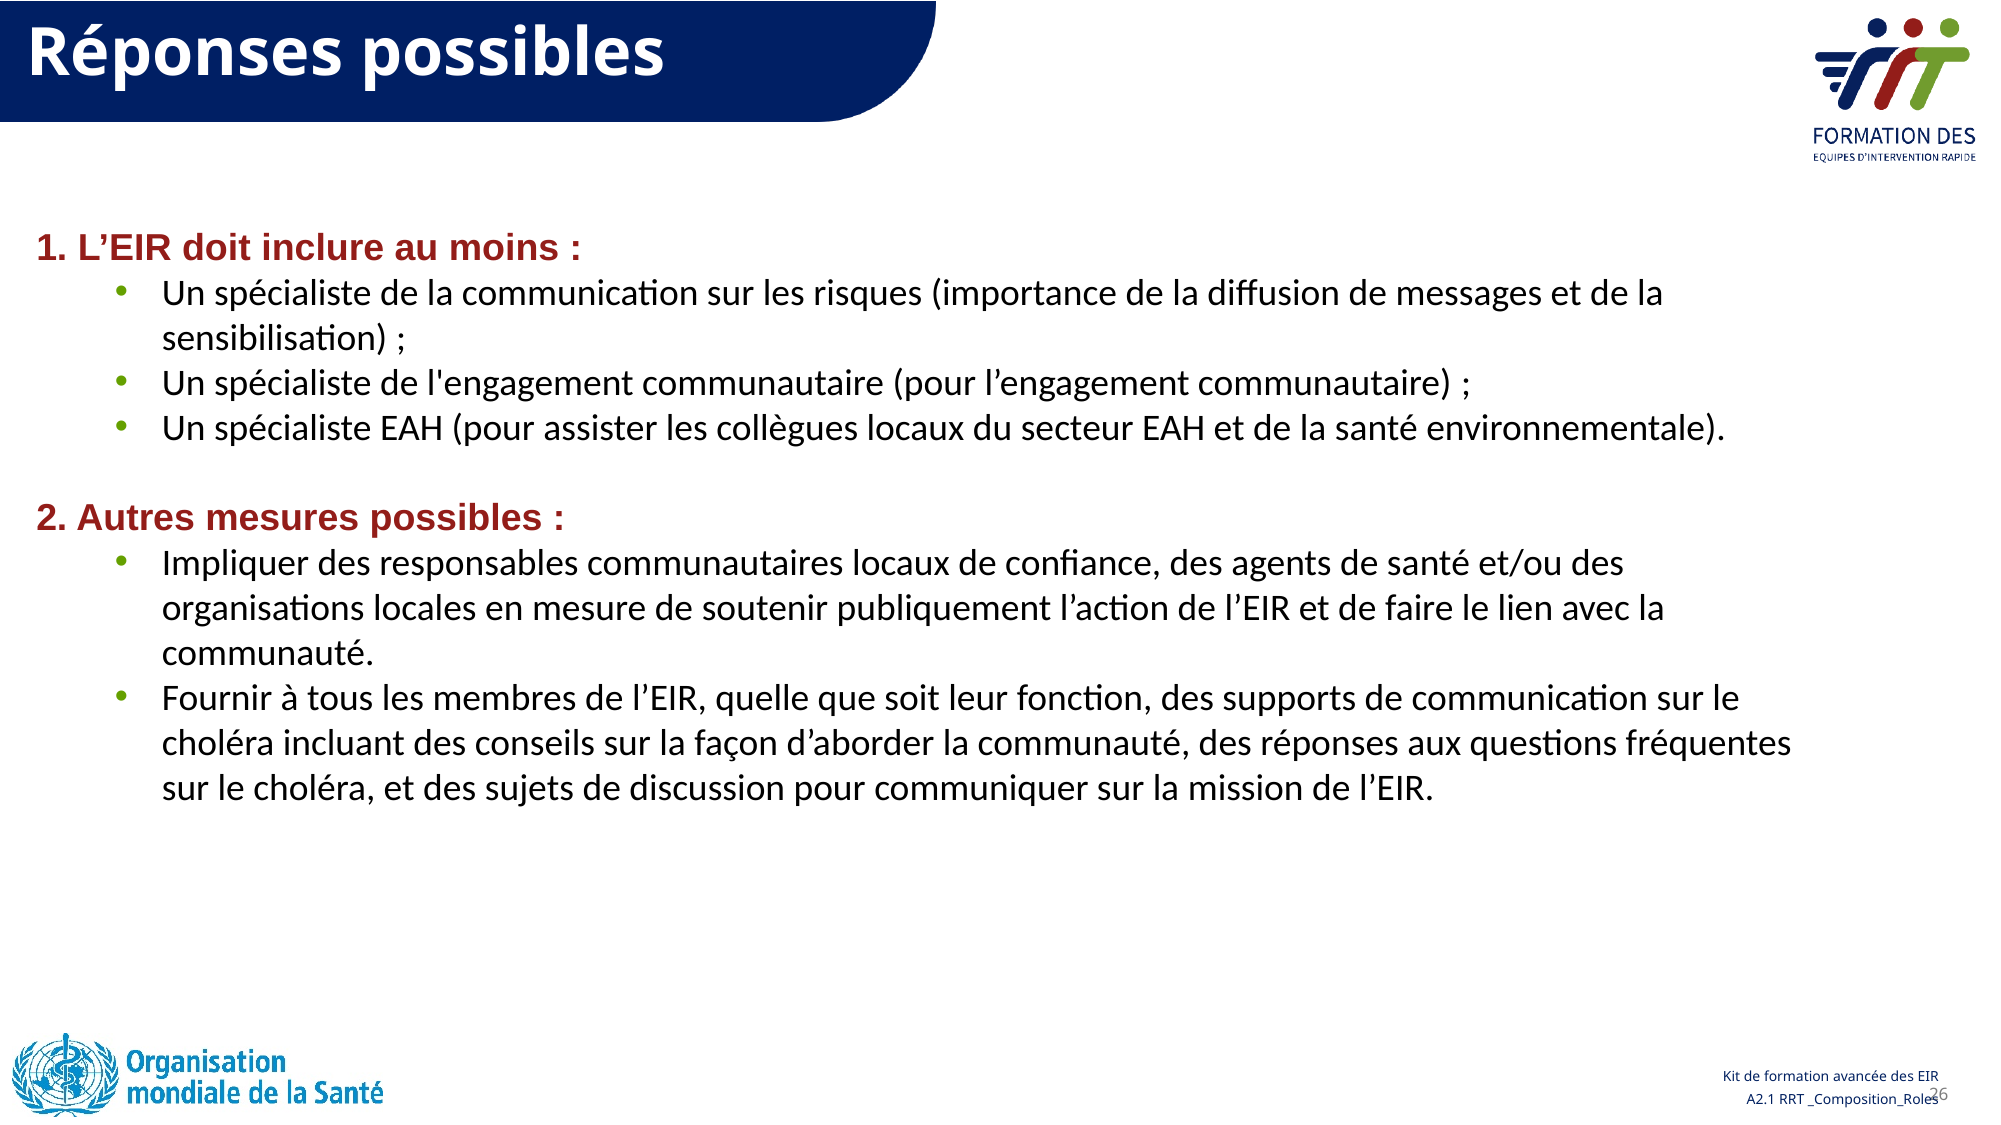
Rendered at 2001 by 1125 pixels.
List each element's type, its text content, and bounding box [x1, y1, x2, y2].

picture [0, 1, 936, 122]
text_box Réponses possibles [11, 1, 956, 121]
picture [1813, 17, 1976, 163]
list 1. L’EIR doit inclure au moins : Un spécialiste de la communication sur les risques (importance de la diffusion de messages et de la sensibilisation) ; Un spécialiste de l'engagement communautaire (pour l’engagement communautaire) ; Un spécialiste EAH (pour assister les collègues locaux du secteur EAH et de la santé environnementale). 2. Autres mesures possibles : Impliquer des responsables communautaires locaux de confiance, des agents de santé et/ou des organisations locales en mesure de soutenir publiquement l’action de l’EIR et de faire le lien avec la communauté. Fournir à tous les membres de l’EIR, quelle que soit leur fonction, des supports de communication sur le choléra incluant des conseils sur la façon d’aborder la communauté, des réponses aux questions fréquentes sur le choléra, et des sujets de discussion pour communiquer sur la mission de l’EIR. [33, 223, 1834, 939]
picture [12, 1033, 383, 1117]
picture [374, 1090, 383, 1100]
